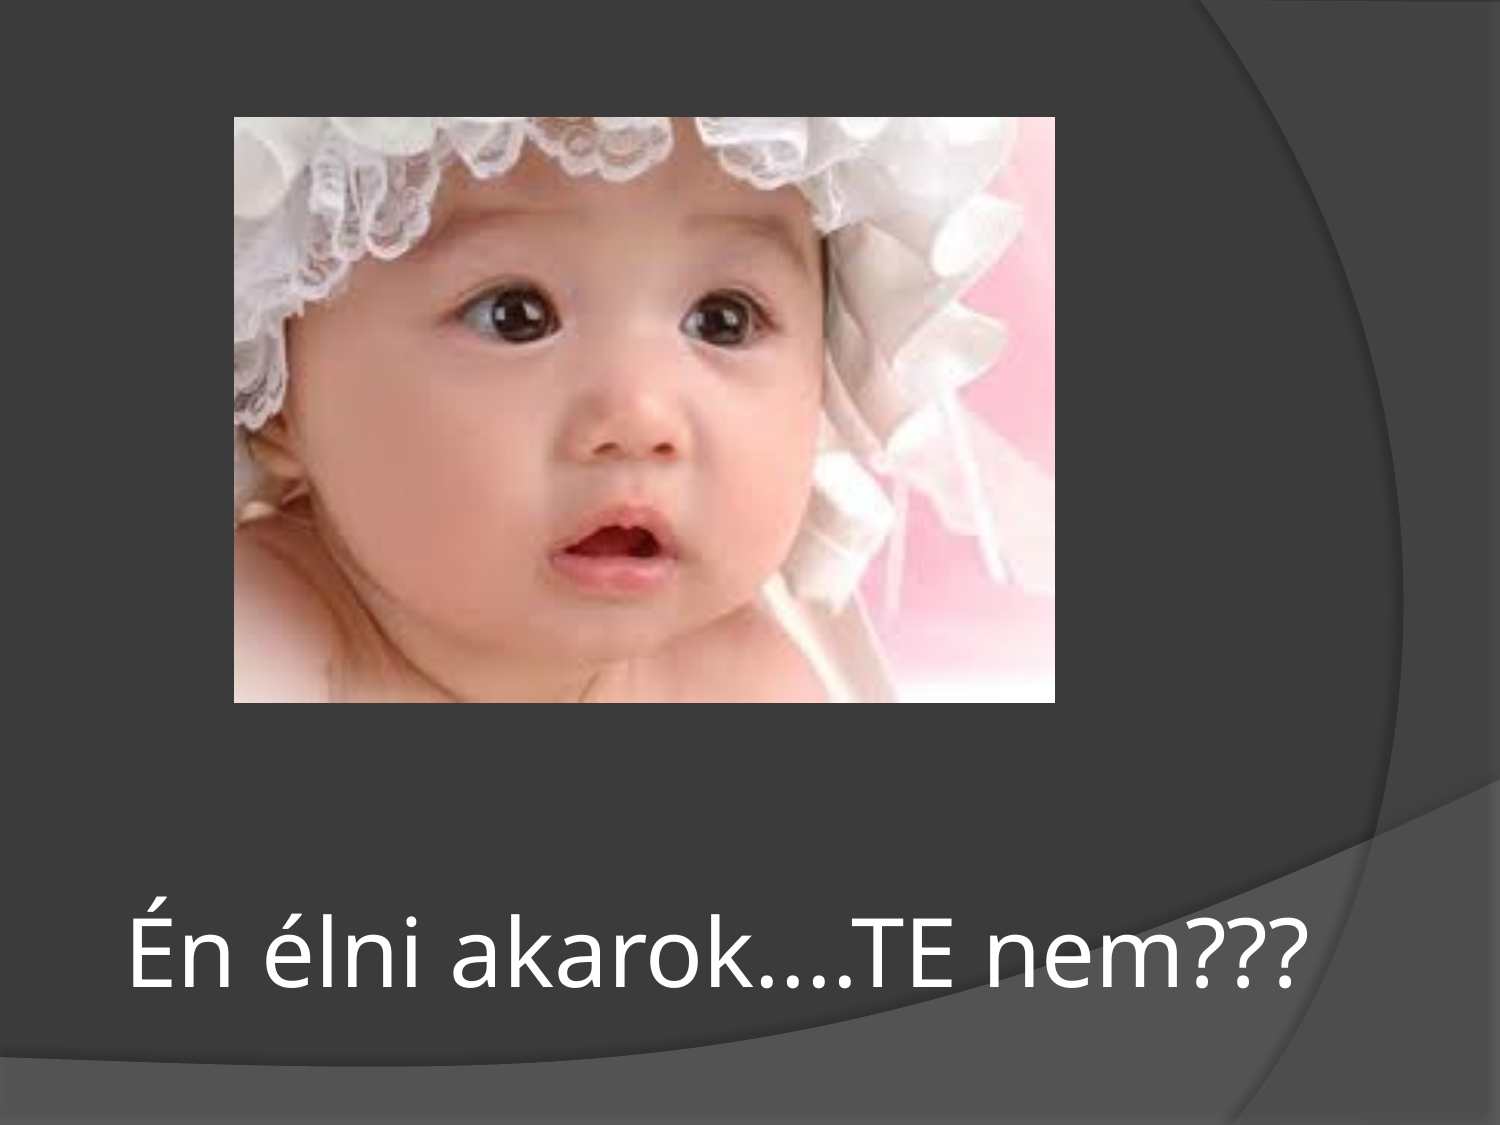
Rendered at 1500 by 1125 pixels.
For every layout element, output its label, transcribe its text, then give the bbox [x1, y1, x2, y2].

title Én élni akarok....TE nem??? [117, 855, 1343, 1043]
picture [234, 116, 1055, 704]
